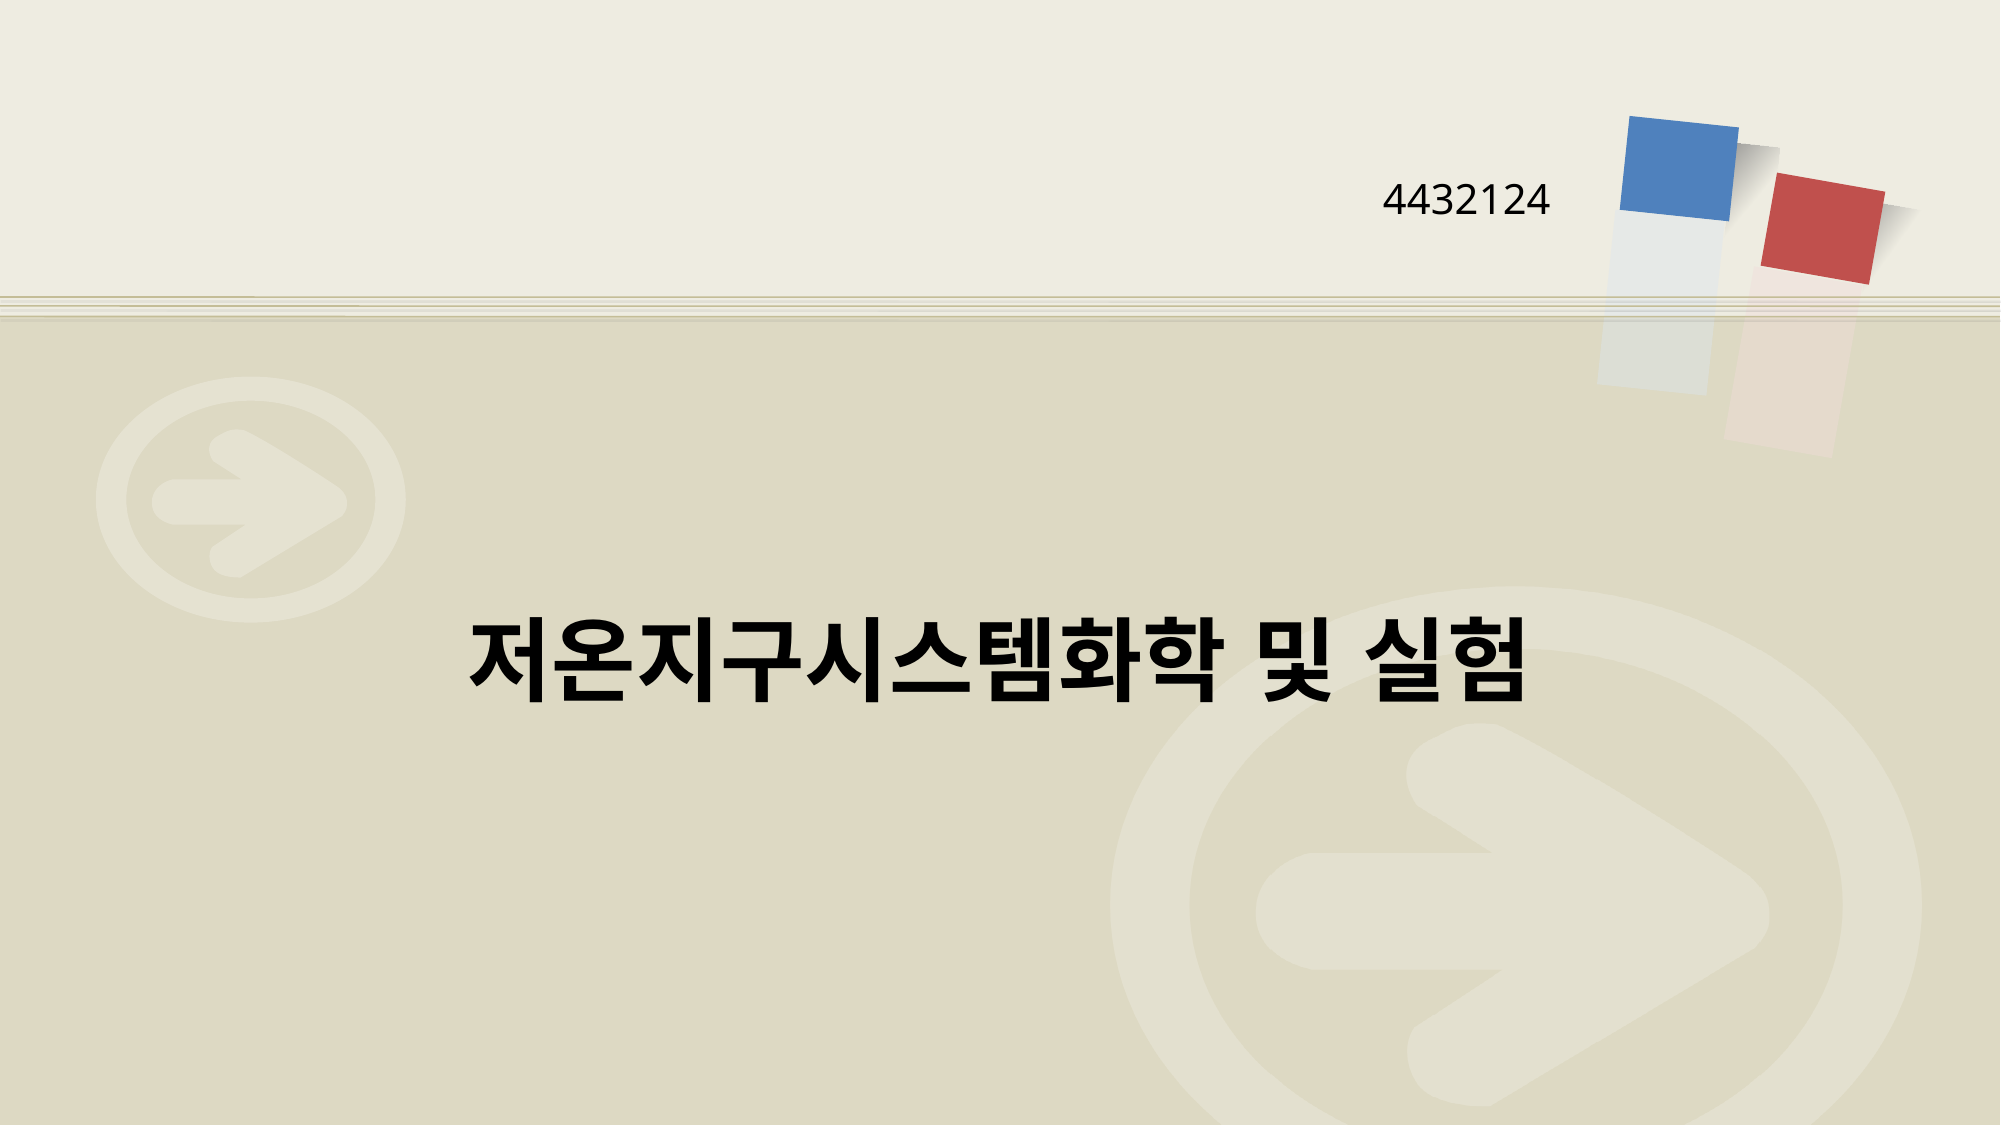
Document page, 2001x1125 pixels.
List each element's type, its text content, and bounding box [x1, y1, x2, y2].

subtitle 4432124 [166, 128, 1566, 267]
title 저온지구시스템화학 및 실험 [150, 536, 1850, 779]
